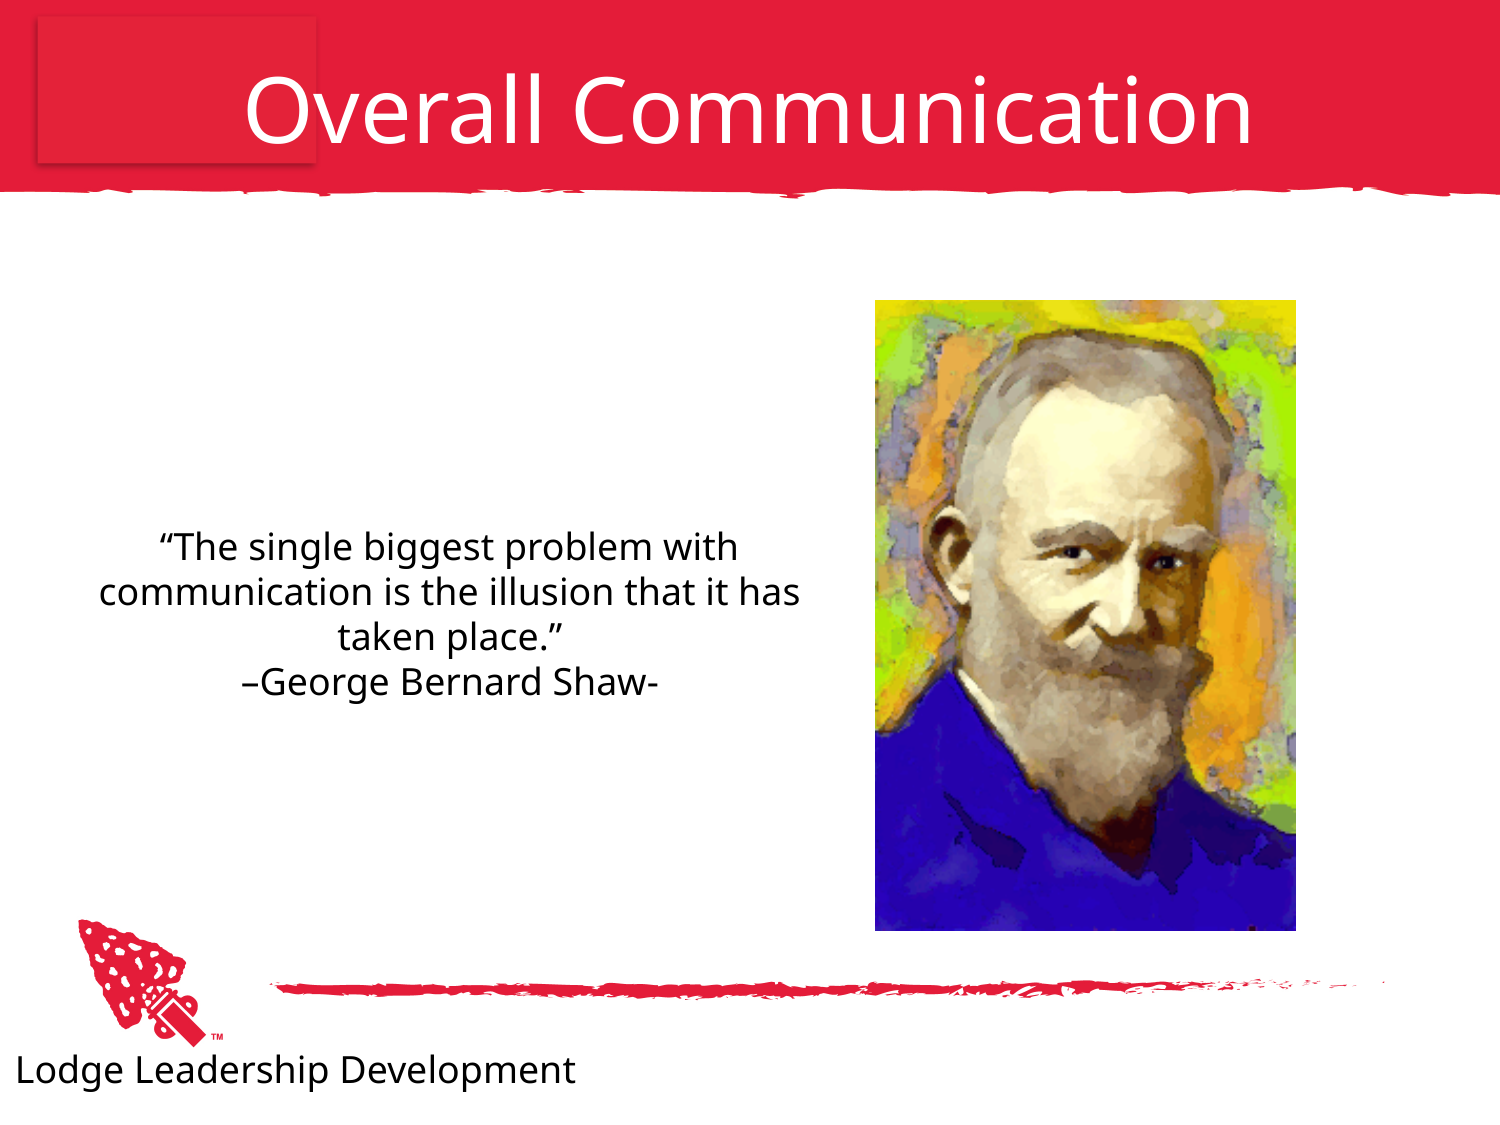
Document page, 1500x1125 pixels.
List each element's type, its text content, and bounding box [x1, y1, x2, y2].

text_box Lodge Leadership Development [0, 1039, 1500, 1125]
picture [0, 0, 1500, 1039]
title Overall Communication [75, 45, 1425, 168]
text_box “The single biggest problem with communication is the illusion that it has taken place.” –George Bernard Shaw- [74, 515, 825, 713]
